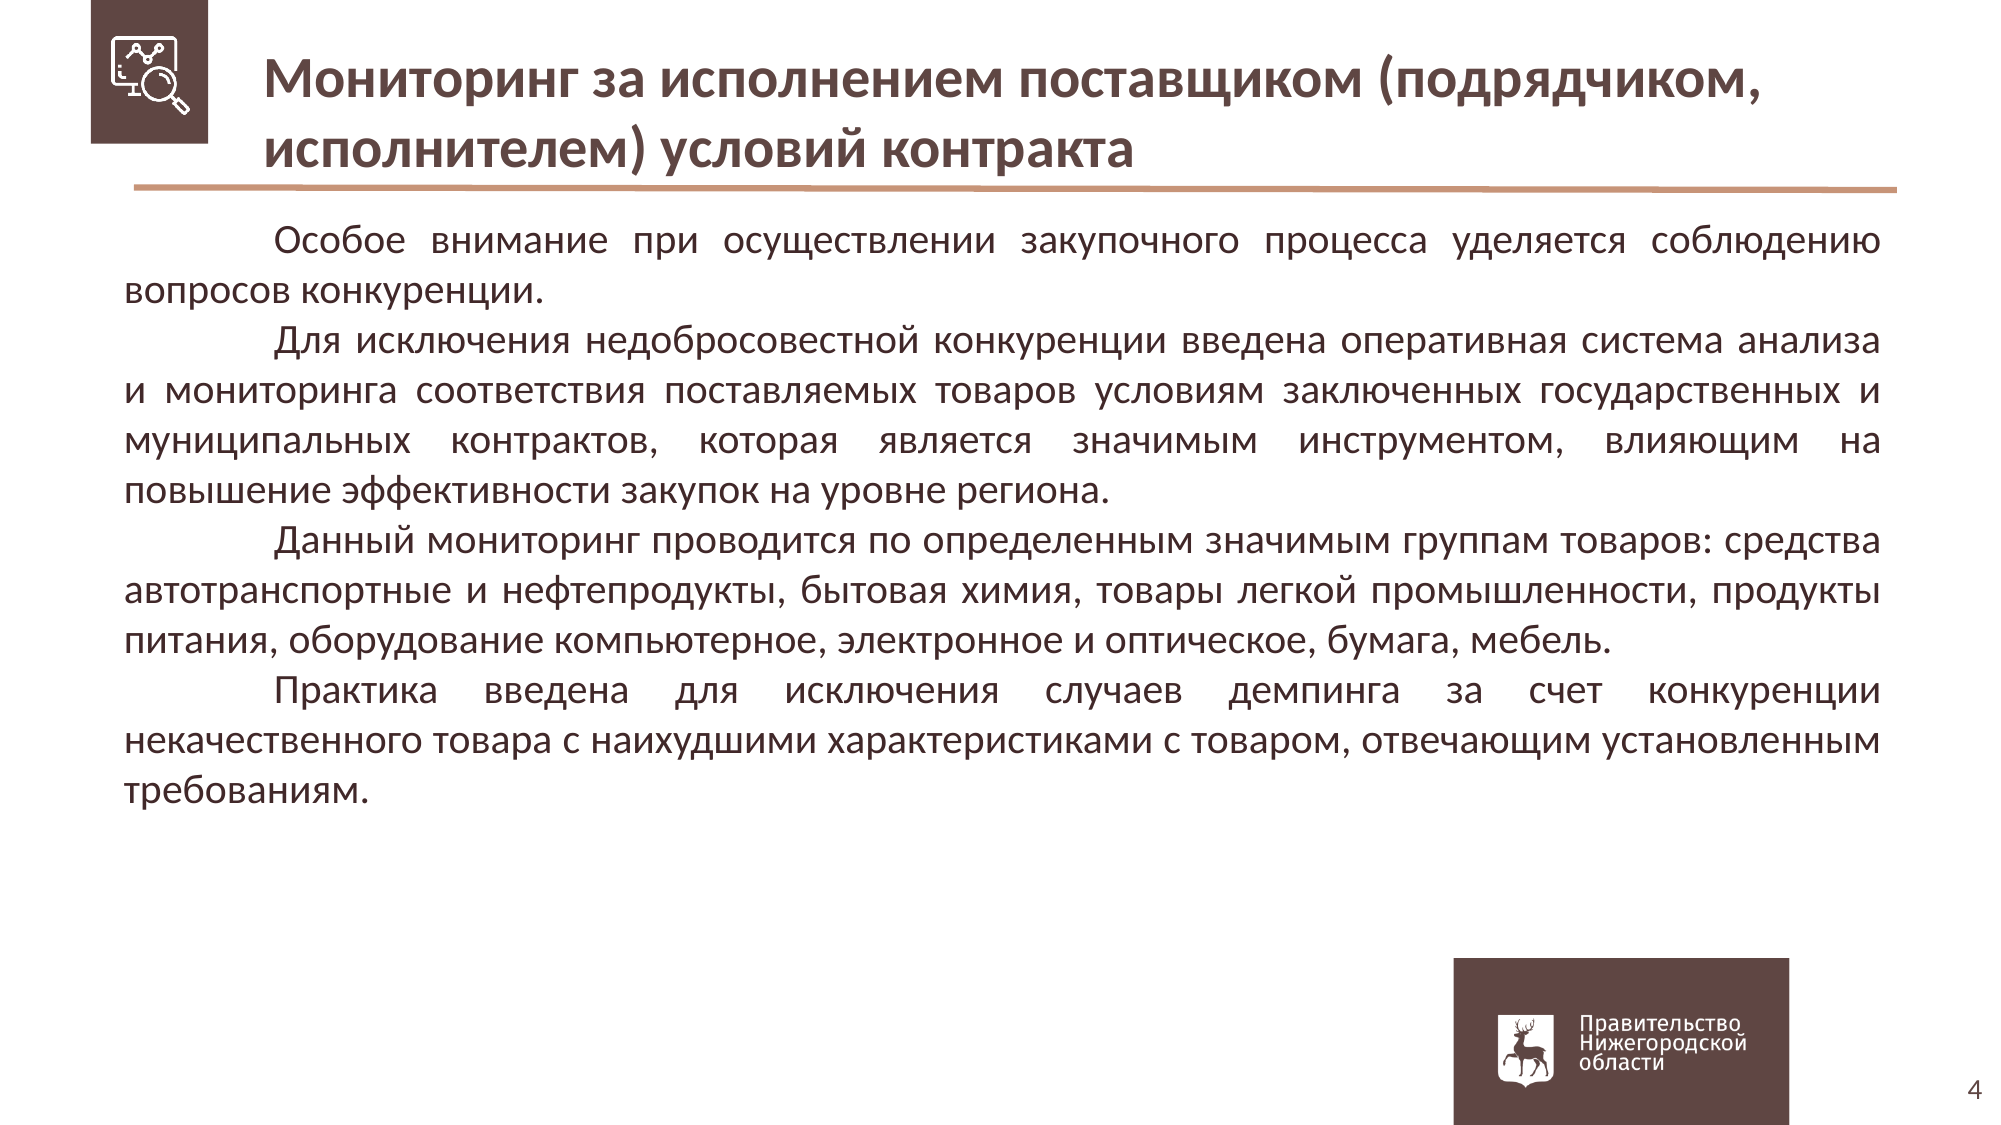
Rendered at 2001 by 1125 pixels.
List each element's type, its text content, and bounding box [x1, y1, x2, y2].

text_box Мониторинг за исполнением поставщиком (подрядчиком, исполнителем) условий контракта [248, 32, 2000, 187]
picture [1453, 958, 1790, 1125]
text_box Особое внимание при осуществлении закупочного процесса уделяется соблюдению вопросов конкуренции. Для исключения недобросовестной конкуренции введена оперативная система анализа и мониторинга соответствия поставляемых товаров условиям заключенных государственных и муниципальных контрактов, которая является значимым инструментом, влияющим на повышение эффективности закупок на уровне региона. Данный мониторинг проводится по определенным значимым группам товаров: средства автотранспортные и нефтепродукты, бытовая химия, товары легкой промышленности, продукты питания, оборудование компьютерное, электронное и оптическое, бумага, мебель. Практика введена для исключения случаев демпинга за счет конкуренции некачественного товара с наихудшими характеристиками с товаром, отвечающим установленным требованиям. [109, 204, 1897, 865]
text_box [90, 0, 209, 144]
picture [111, 36, 190, 115]
text_box 4 [1941, 1067, 1983, 1105]
